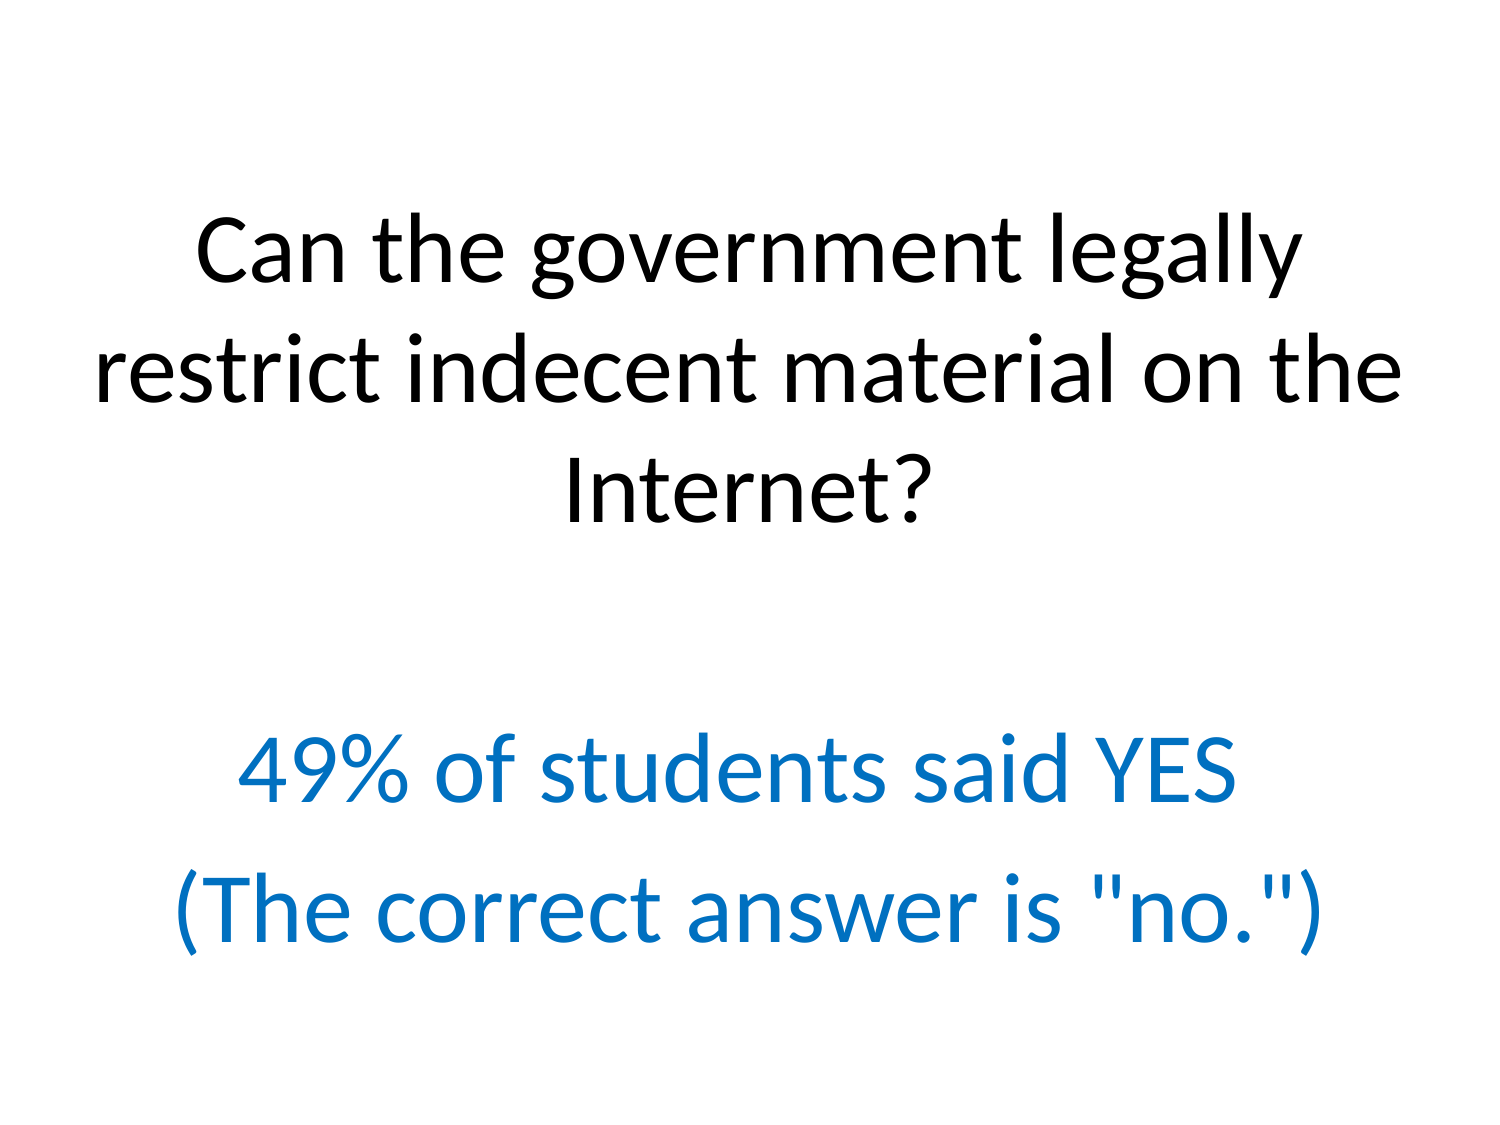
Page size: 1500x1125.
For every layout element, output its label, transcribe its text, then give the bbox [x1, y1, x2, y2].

list Can the government legally restrict indecent material on the Internet? 49% of students said YES (The correct answer is "no.") [75, 174, 1425, 1005]
